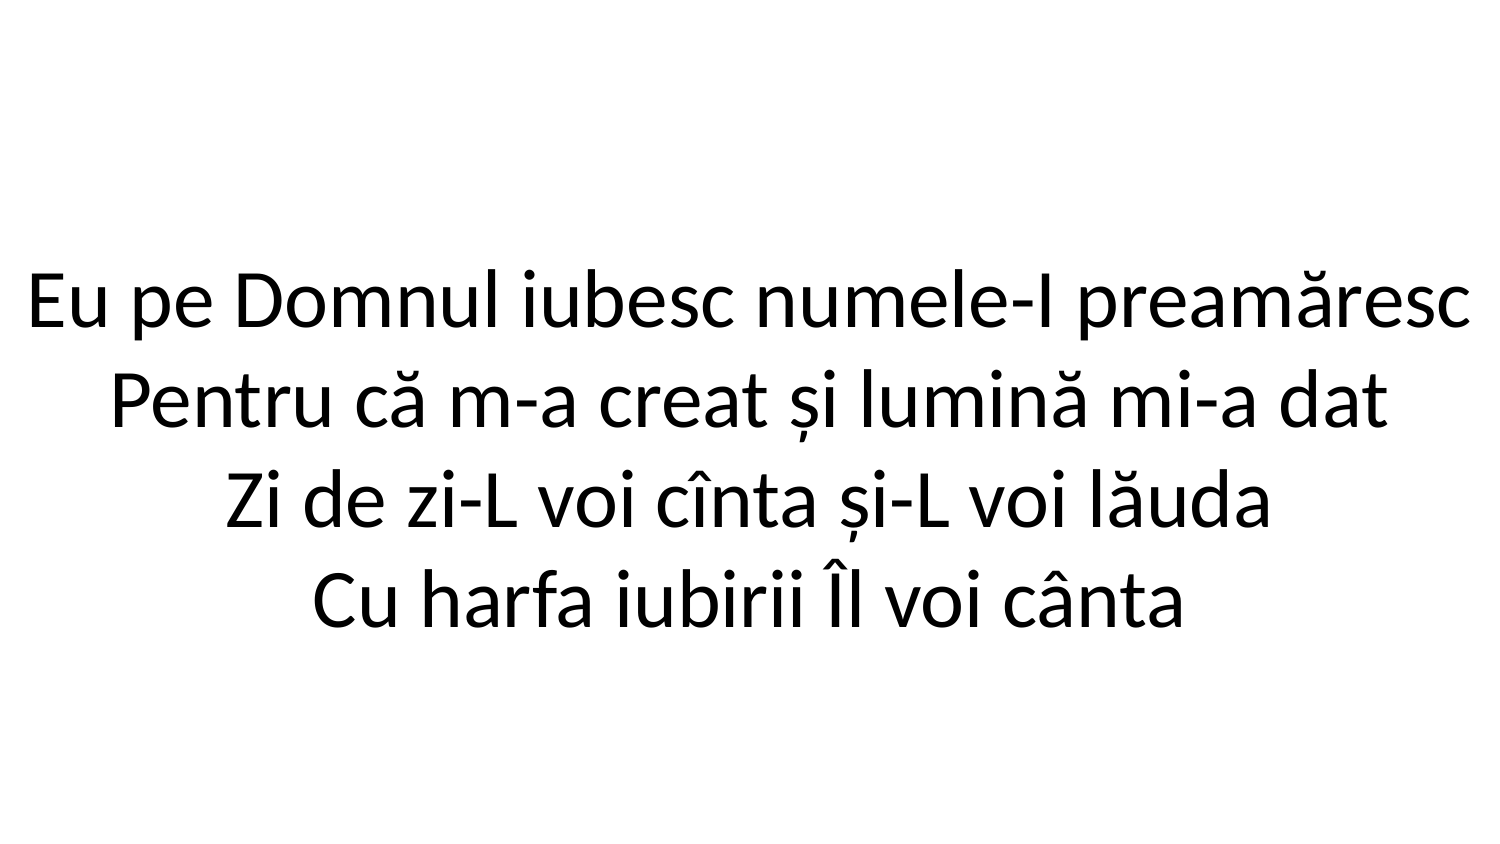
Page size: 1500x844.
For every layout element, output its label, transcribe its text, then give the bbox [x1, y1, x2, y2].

text_box Eu pe Domnul iubesc numele-I preamăresc Pentru că m-a creat și lumină mi-a dat Zi de zi-L voi cînta și-L voi lăuda Cu harfa iubirii Îl voi cânta [11, 192, 1489, 652]
